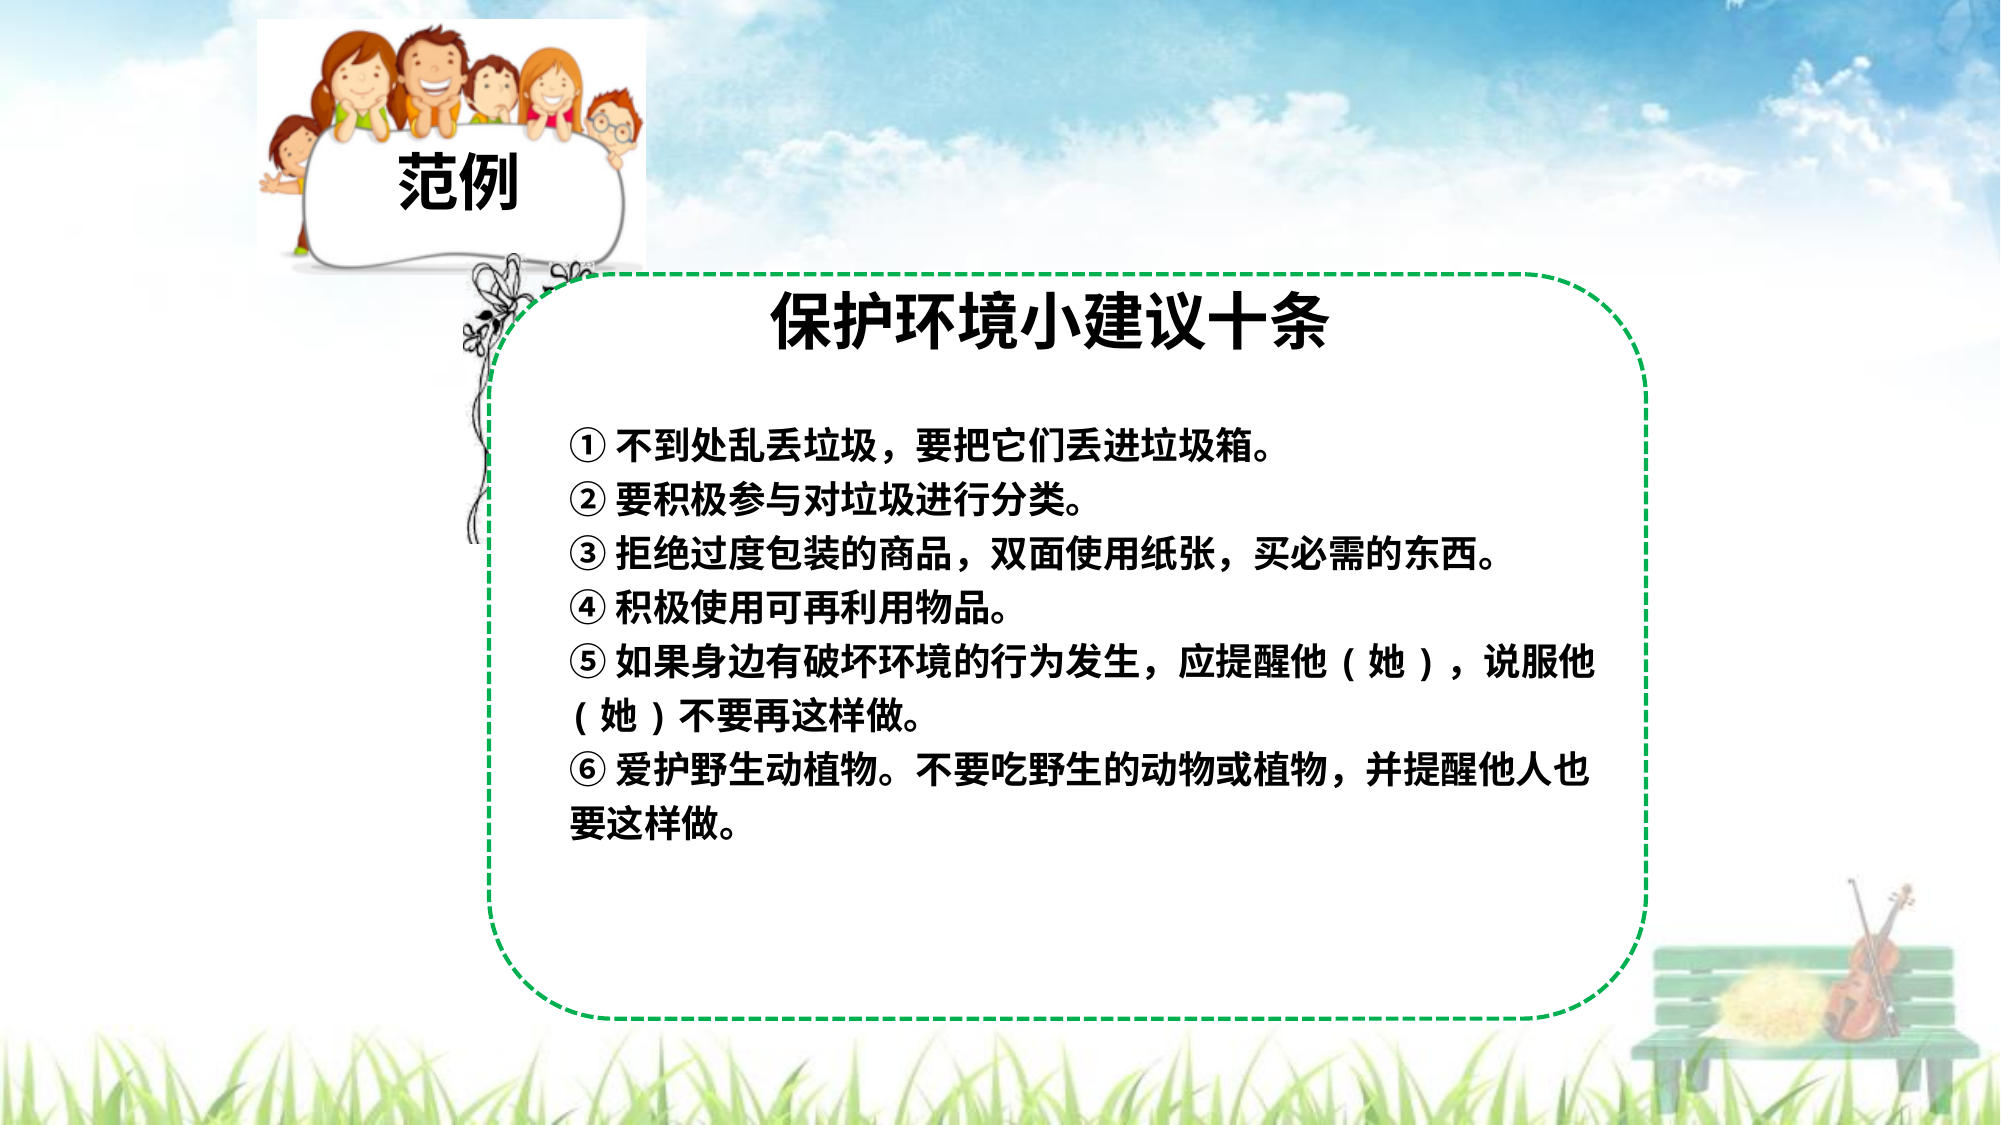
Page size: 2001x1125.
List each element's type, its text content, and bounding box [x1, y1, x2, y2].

text_box [488, 274, 1646, 1019]
text_box 保护环境小建议十条 [754, 274, 1347, 364]
text_box ①不到处乱丢垃圾，要把它们丢进垃圾箱。 ②要积极参与对垃圾进行分类。 ③拒绝过度包装的商品，双面使用纸张，买必需的东西。 ④积极使用可再利用物品。 ⑤如果身边有破坏环境的行为发生，应提醒他(她)，说服他(她)不要再这样做。 ⑥爱护野生动植物。不要吃野生的动物或植物，并提醒他人也要这样做。 [554, 405, 1630, 853]
picture [0, 0, 2001, 1125]
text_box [257, 18, 646, 275]
